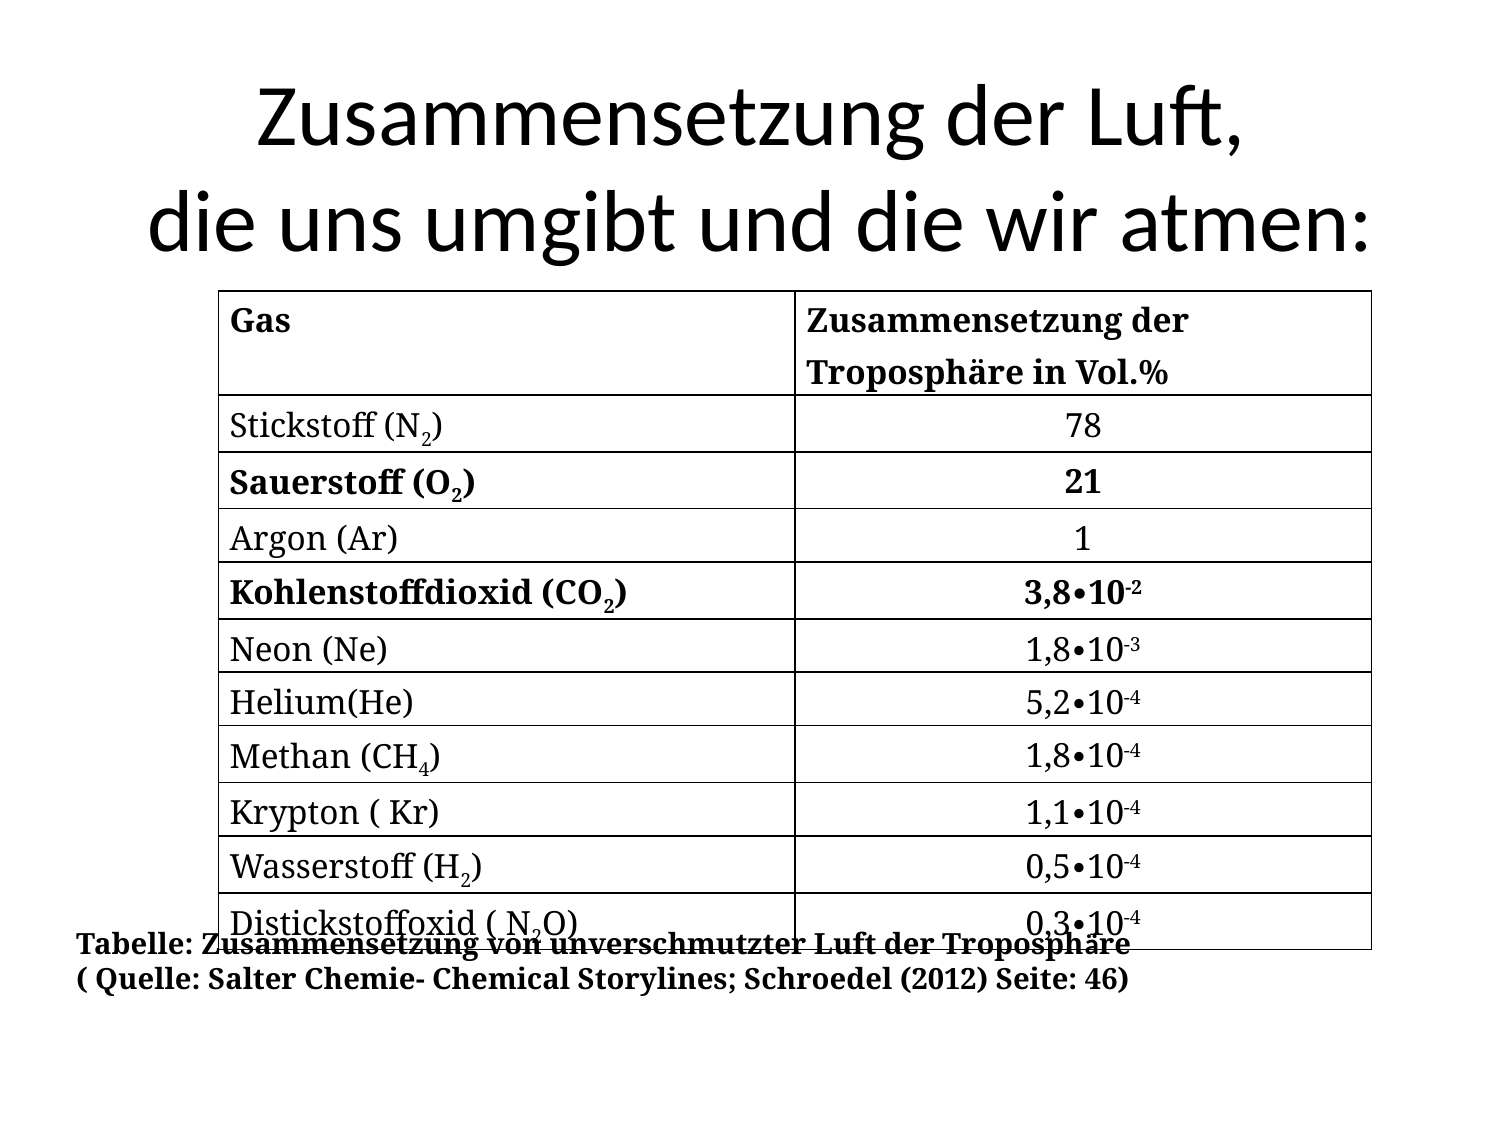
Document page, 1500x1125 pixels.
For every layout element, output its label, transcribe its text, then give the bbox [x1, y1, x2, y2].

table_cell Sauerstoff (O2) [219, 453, 794, 508]
table_cell 0,5∙10-4 [796, 837, 1371, 892]
table_cell Stickstoff (N2) [219, 396, 794, 451]
table_cell Wasserstoff (H2) [219, 837, 794, 892]
table_cell 0,3∙10-4 [796, 894, 1371, 949]
table_header Gas [219, 292, 794, 394]
table_cell 3,8∙10-2 [796, 563, 1371, 618]
table_cell Distickstoffoxid ( N2O) [219, 894, 794, 917]
table_cell Neon (Ne) [219, 620, 794, 671]
text_box Tabelle: Zusammensetzung von unverschmutzter Luft der Troposphäre ( Quelle: Salter Chemie- Chemical Storylines; Schroedel (2012) Seite: 46) [61, 917, 1292, 1038]
table_cell Helium(He) [219, 673, 794, 725]
table_cell 1,8∙10-4 [796, 726, 1371, 782]
table_cell 1,8∙10-3 [796, 620, 1371, 671]
table_cell Kohlenstoffdioxid (CO2) [219, 563, 794, 618]
table_cell Krypton ( Kr) [219, 783, 794, 835]
table_cell Argon (Ar) [219, 509, 794, 561]
table_cell 5,2∙10-4 [796, 673, 1371, 725]
table_cell 78 [796, 396, 1371, 451]
table_cell 21 [796, 453, 1371, 508]
table_cell Methan (CH4) [219, 726, 794, 782]
title Zusammensetzung der Luft, die uns umgibt und die wir atmen: [123, 42, 1399, 284]
table_header Zusammensetzung der Troposphäre in Vol.% [796, 292, 1371, 394]
table_cell 1 [796, 509, 1371, 561]
table_cell 1,1∙10-4 [796, 783, 1371, 835]
